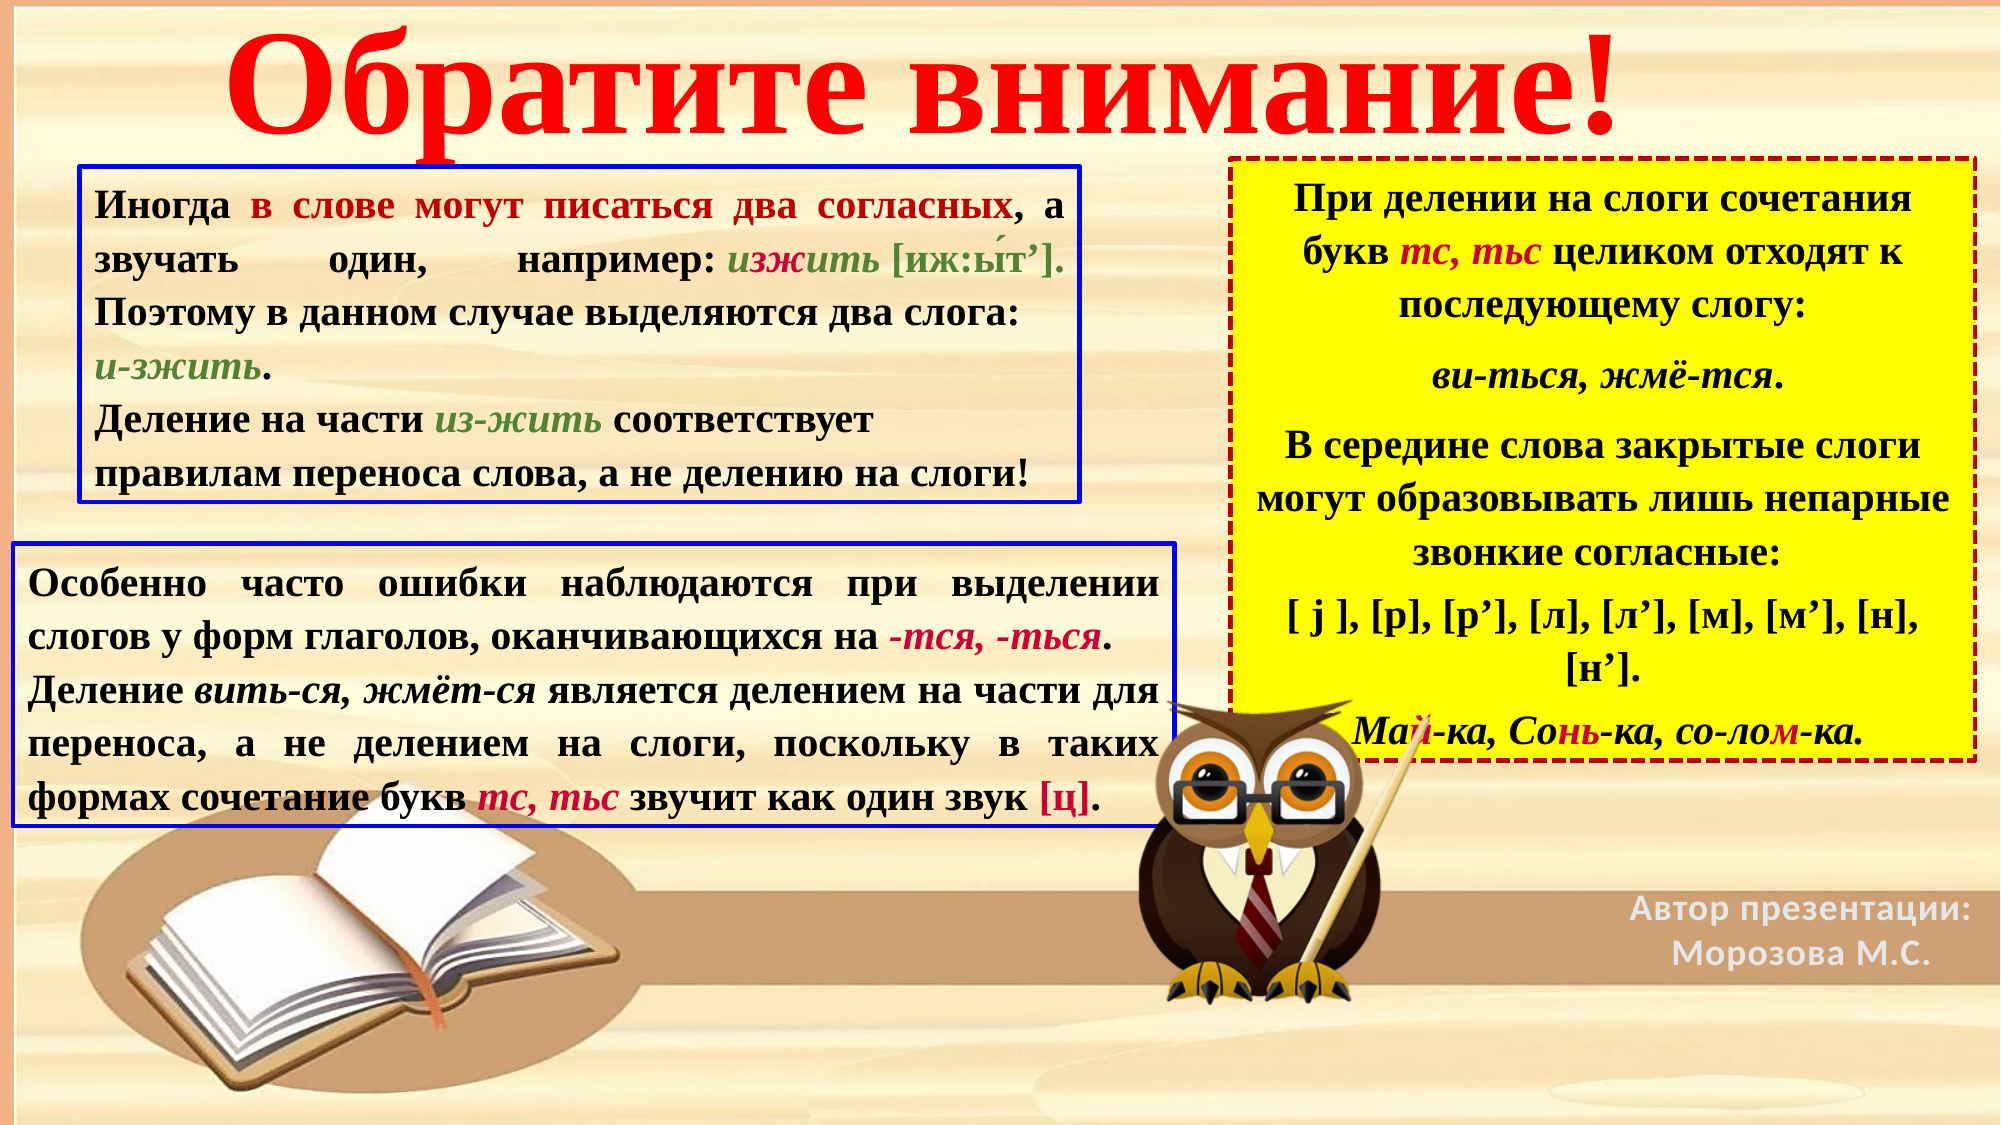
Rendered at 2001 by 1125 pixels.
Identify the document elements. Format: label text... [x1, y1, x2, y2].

text_box Обратите внимание! [207, 0, 1642, 5]
picture [12, 5, 2000, 1125]
